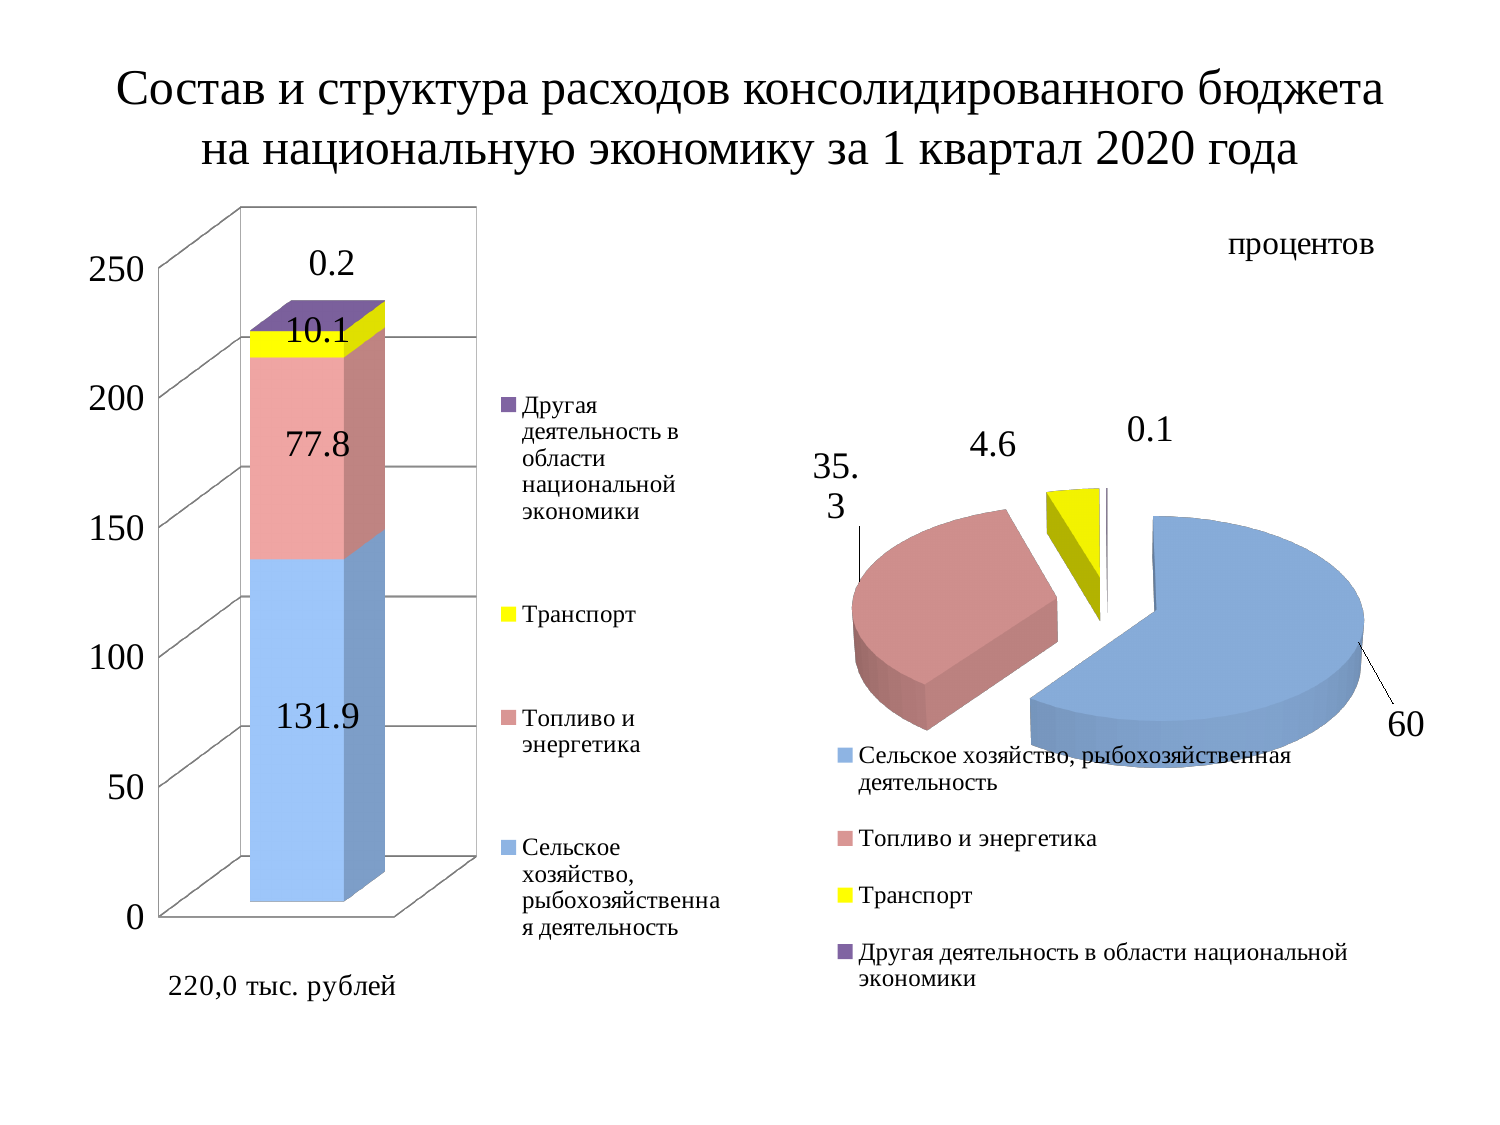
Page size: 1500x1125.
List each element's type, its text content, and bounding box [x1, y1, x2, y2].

chart [74, 184, 738, 1036]
chart [761, 195, 1426, 1036]
title Состав и структура расходов консолидированного бюджета на национальную экономику за 1 квартал 2020 года [75, 44, 1425, 185]
